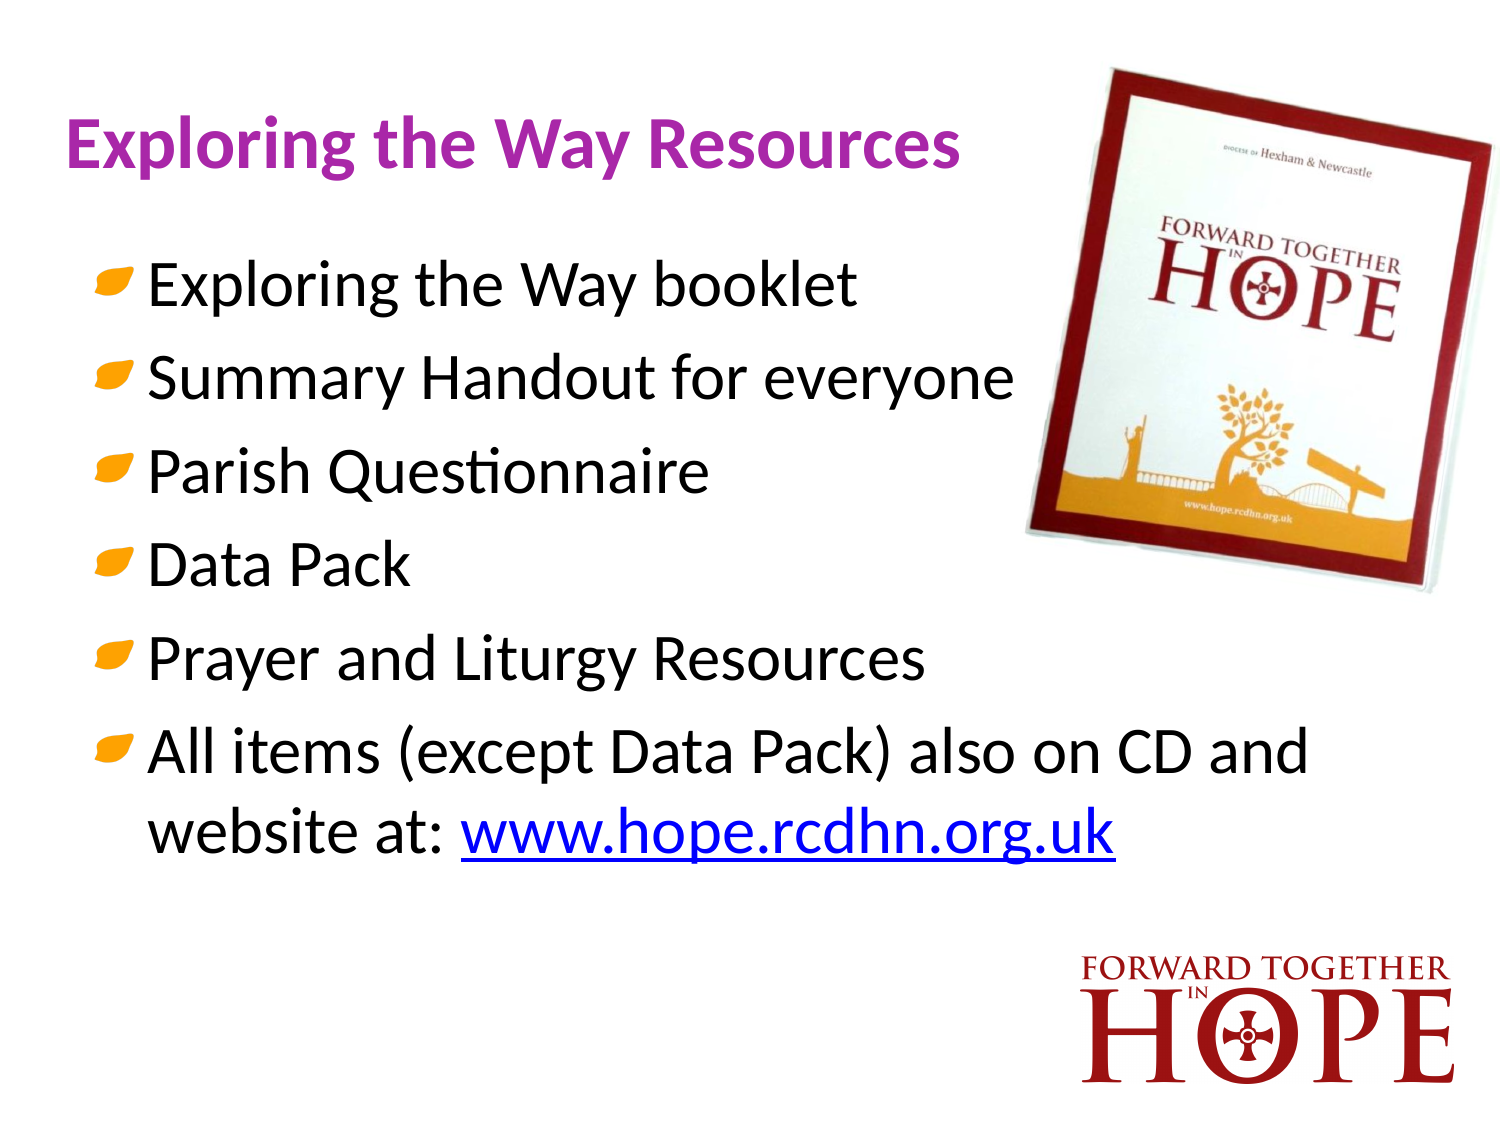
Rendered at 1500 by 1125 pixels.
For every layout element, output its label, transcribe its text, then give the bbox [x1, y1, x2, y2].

picture [1010, 45, 1500, 617]
text_box Exploring the Way Resources [50, 86, 1041, 191]
picture [91, 349, 138, 397]
picture [91, 723, 138, 770]
picture [91, 629, 138, 677]
picture [91, 536, 138, 584]
picture [91, 442, 138, 490]
picture [1080, 955, 1454, 1084]
list Exploring the Way booklet Summary Handout for everyone Parish Questionnaire Data Pack Prayer and Liturgy Resources All items (except Data Pack) also on CD and website at: www.hope.rcdhn.org.uk [76, 231, 1427, 1033]
picture [91, 256, 138, 303]
